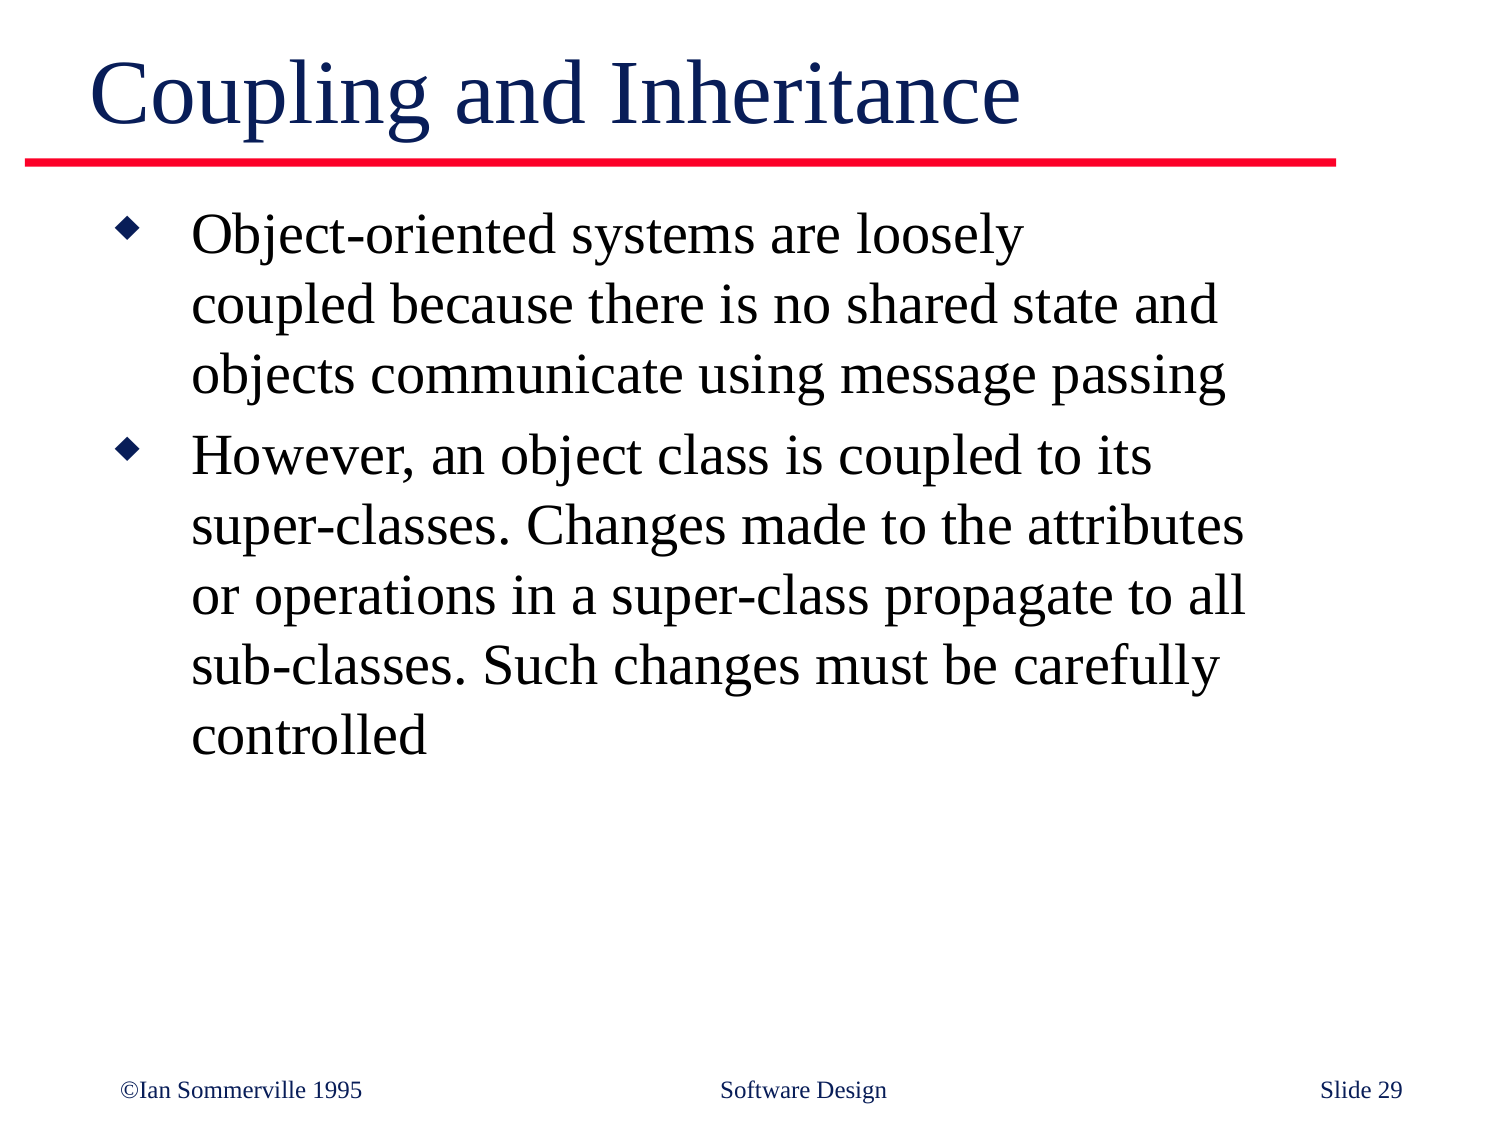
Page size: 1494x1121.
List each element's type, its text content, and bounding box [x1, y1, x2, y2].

list Object-oriented systems are loosely coupled because there is no shared state and objects communicate using message passing However, an object class is coupled to its super-classes. Changes made to the attributes or operations in a super-class propagate to all sub-classes. Such changes must be carefully controlled [99, 187, 1437, 1038]
title Coupling and Inheritance [75, 37, 1350, 150]
